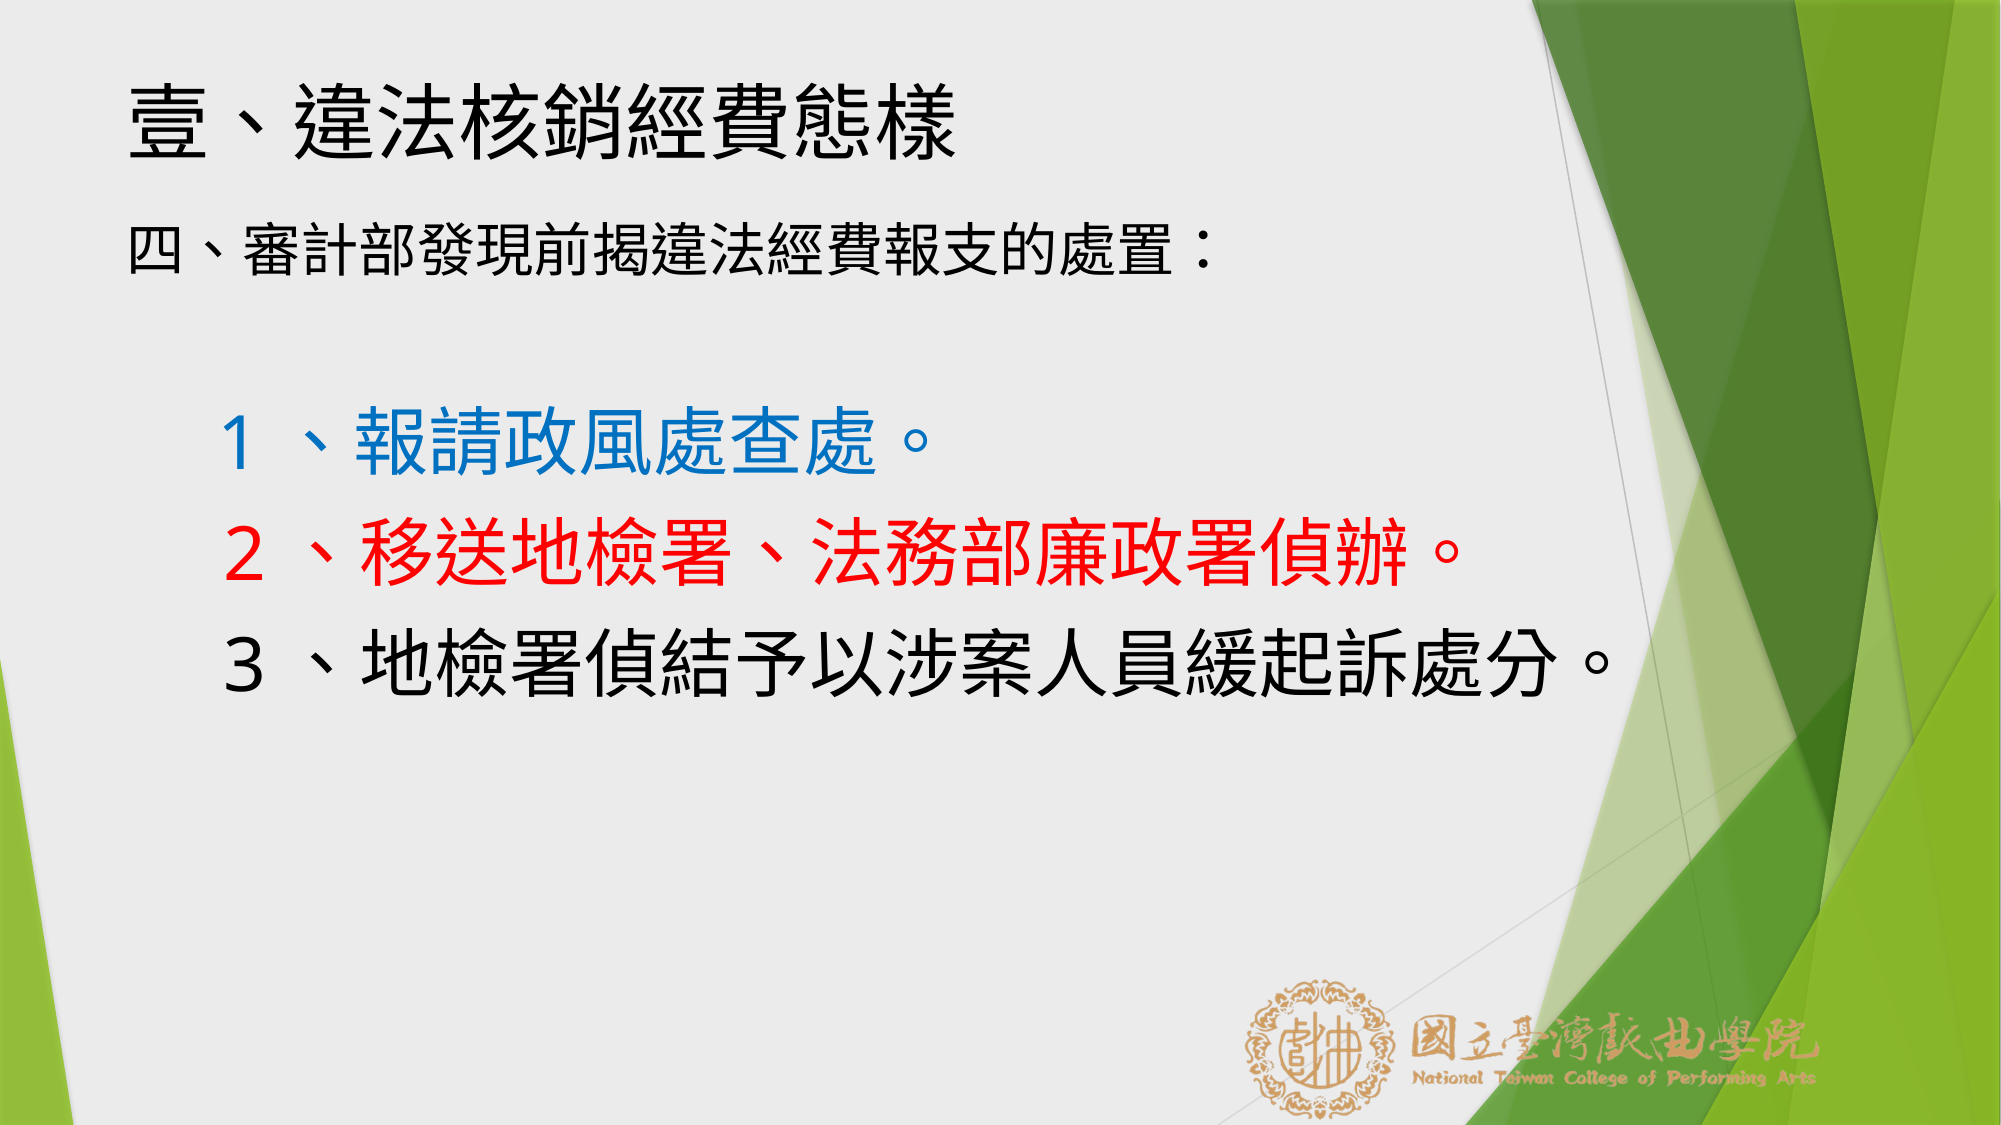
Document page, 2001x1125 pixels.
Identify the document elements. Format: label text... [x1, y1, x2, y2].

picture [1228, 974, 1835, 1125]
list 四、審計部發現前揭違法經費報支的處置： 1、報請政風處查處。 2、移送地檢署、法務部廉政署偵辦。 3、地檢署偵結予以涉案人員緩起訴處分。 [111, 205, 1588, 1041]
title 壹、違法核銷經費態樣 [111, 62, 1522, 205]
